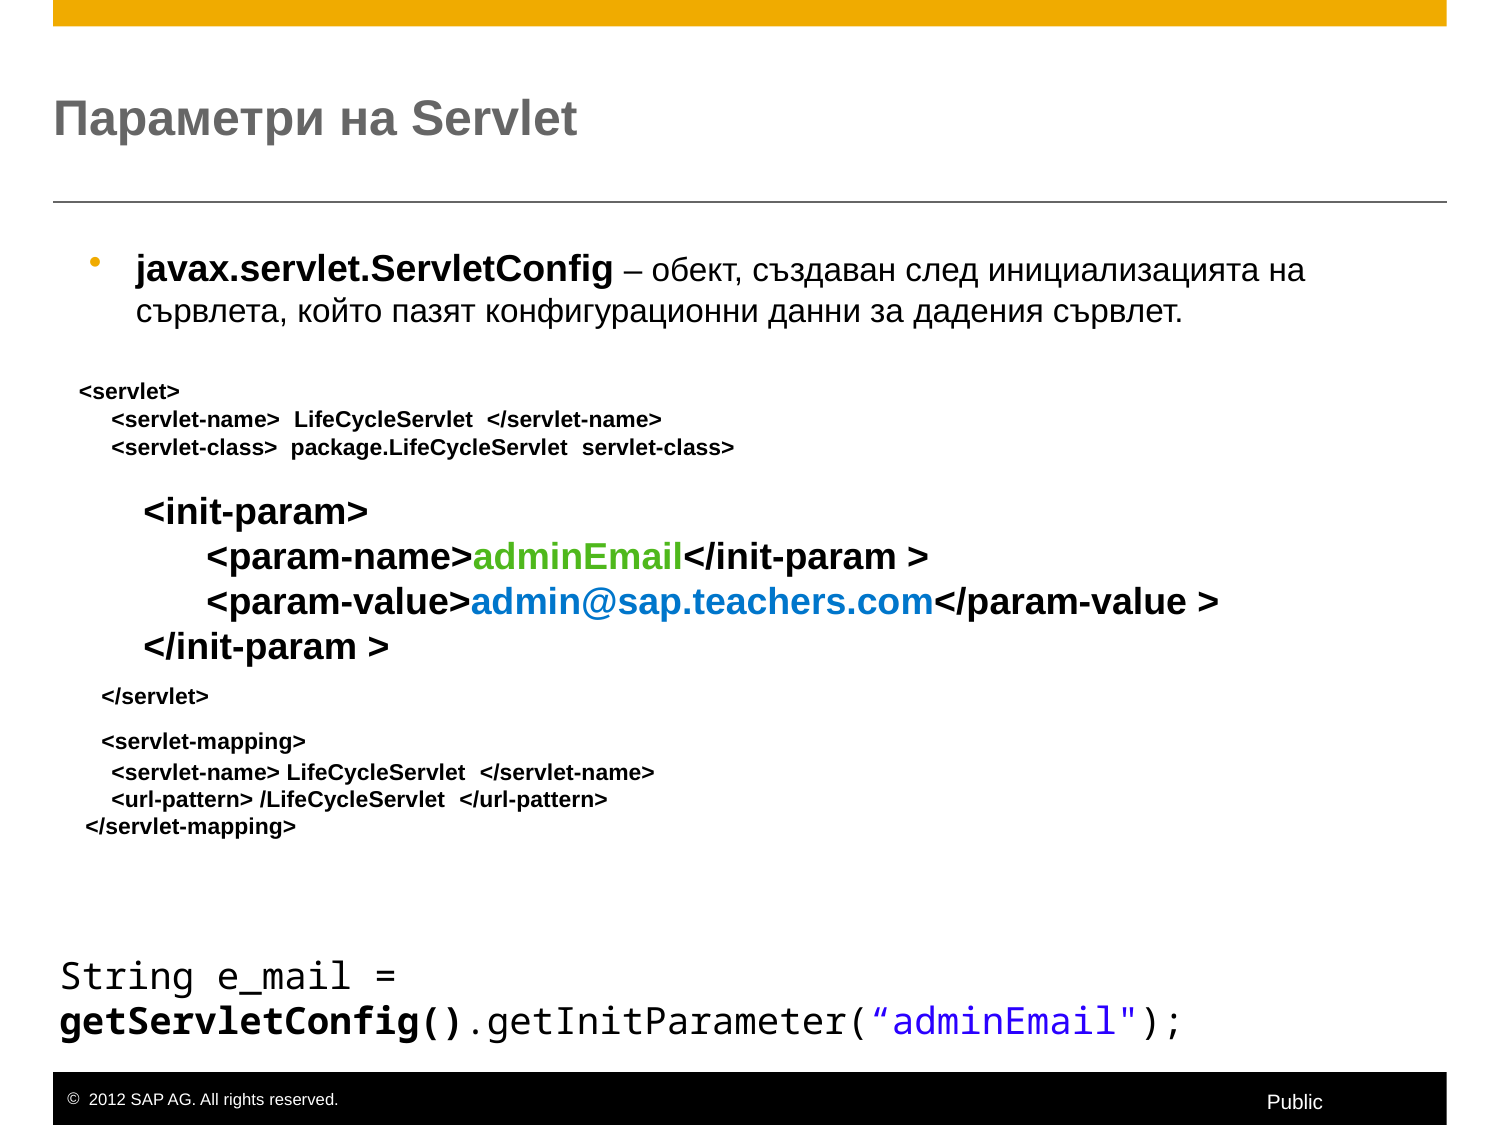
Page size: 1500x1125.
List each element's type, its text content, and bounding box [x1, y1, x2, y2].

list javax.servlet.ServletConfig – обект, създаван след инициализацията на сървлета, който пазят конфигурационни данни за дадения сървлет. <servlet> <servlet-name> LifeCycleServlet </servlet-name> <servlet-class> package.LifeCycleServlet servlet-class> <init-param> <param-name>adminEmail</init-param > <param-value>admin@sap.teachers.com</param-value > </init-param > </servlet> <servlet-mapping> <servlet-name> LifeCycleServlet </servlet-name> <url-pattern> /LifeCycleServlet </url-pattern> </servlet-mapping> String e_mail = getServletConfig().getInitParameter(“adminEmail"); [59, 244, 1453, 842]
title Параметри на Servlet [53, 53, 1447, 178]
